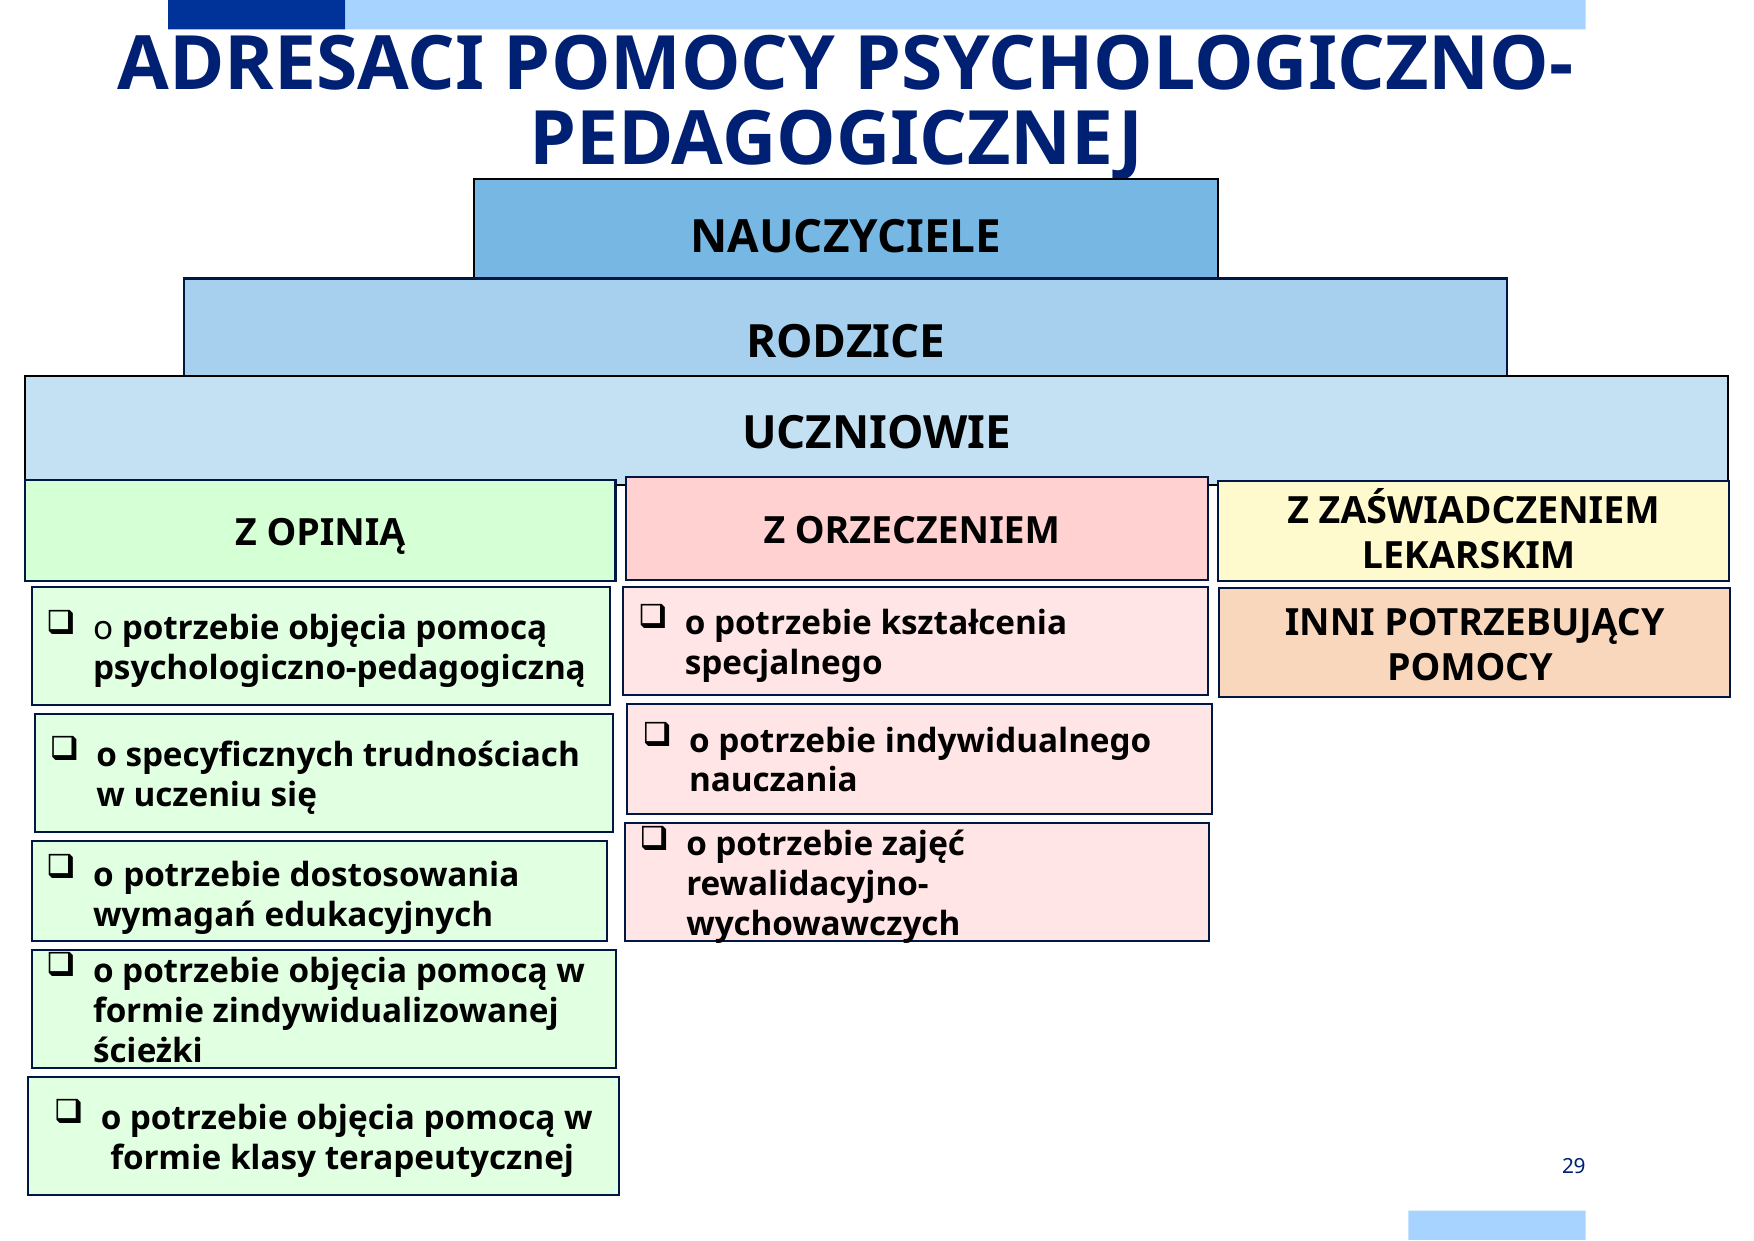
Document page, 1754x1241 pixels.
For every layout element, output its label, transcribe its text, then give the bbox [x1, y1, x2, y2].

text_box o potrzebie objęcia pomocą w formie zindywidualizowanej ścieżki [31, 949, 617, 1069]
text_box o potrzebie indywidualnego nauczania [626, 703, 1213, 815]
text_box NAUCZYCIELE [473, 178, 1219, 277]
slide_number 29 [1408, 1151, 1586, 1182]
text_box RODZICE [183, 277, 1508, 375]
text_box o potrzebie kształcenia specjalnego [622, 586, 1209, 696]
text_box Z ZAŚWIADCZENIEM LEKARSKIM [1217, 480, 1730, 582]
text_box Z OPINIĄ [24, 479, 617, 582]
text_box o specyficznych trudnościach w uczeniu się [34, 713, 614, 833]
text_box UCZNIOWIE [24, 375, 1729, 486]
text_box o potrzebie objęcia pomocą w formie klasy terapeutycznej [27, 1076, 620, 1196]
text_box o potrzebie objęcia pomocą psychologiczno-pedagogiczną [31, 586, 611, 706]
text_box Z ORZECZENIEM [625, 476, 1209, 581]
text_box o potrzebie zajęć rewalidacyjno-wychowawczych [624, 822, 1210, 942]
text_box o potrzebie dostosowania wymagań edukacyjnych [31, 840, 608, 942]
title ADRESACI POMOCY PSYCHOLOGICZNO-PEDAGOGICZNEJ [0, 29, 1692, 187]
text_box INNI POTRZEBUJĄCY POMOCY [1218, 587, 1731, 698]
